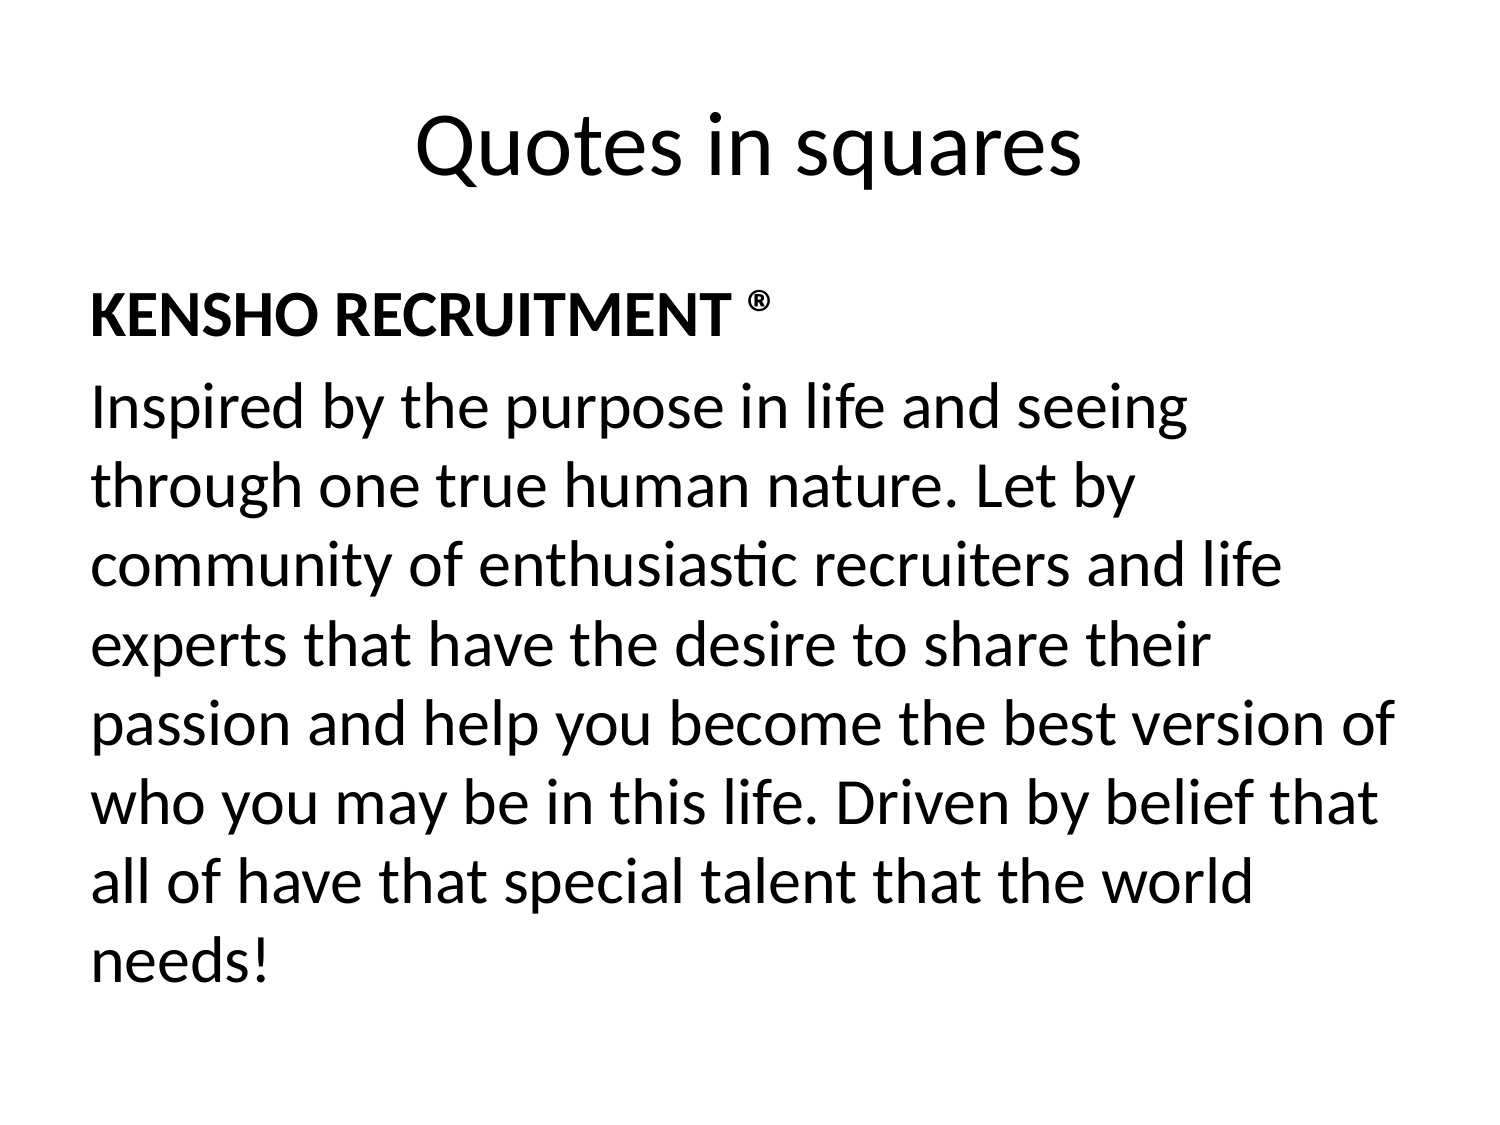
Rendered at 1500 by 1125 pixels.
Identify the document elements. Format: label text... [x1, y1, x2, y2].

title Quotes in squares [75, 45, 1425, 233]
list KENSHO RECRUITMENT ® Inspired by the purpose in life and seeing through one true human nature. Let by community of enthusiastic recruiters and life experts that have the desire to share their passion and help you become the best version of who you may be in this life. Driven by belief that all of have that special talent that the world needs! [75, 262, 1425, 1005]
